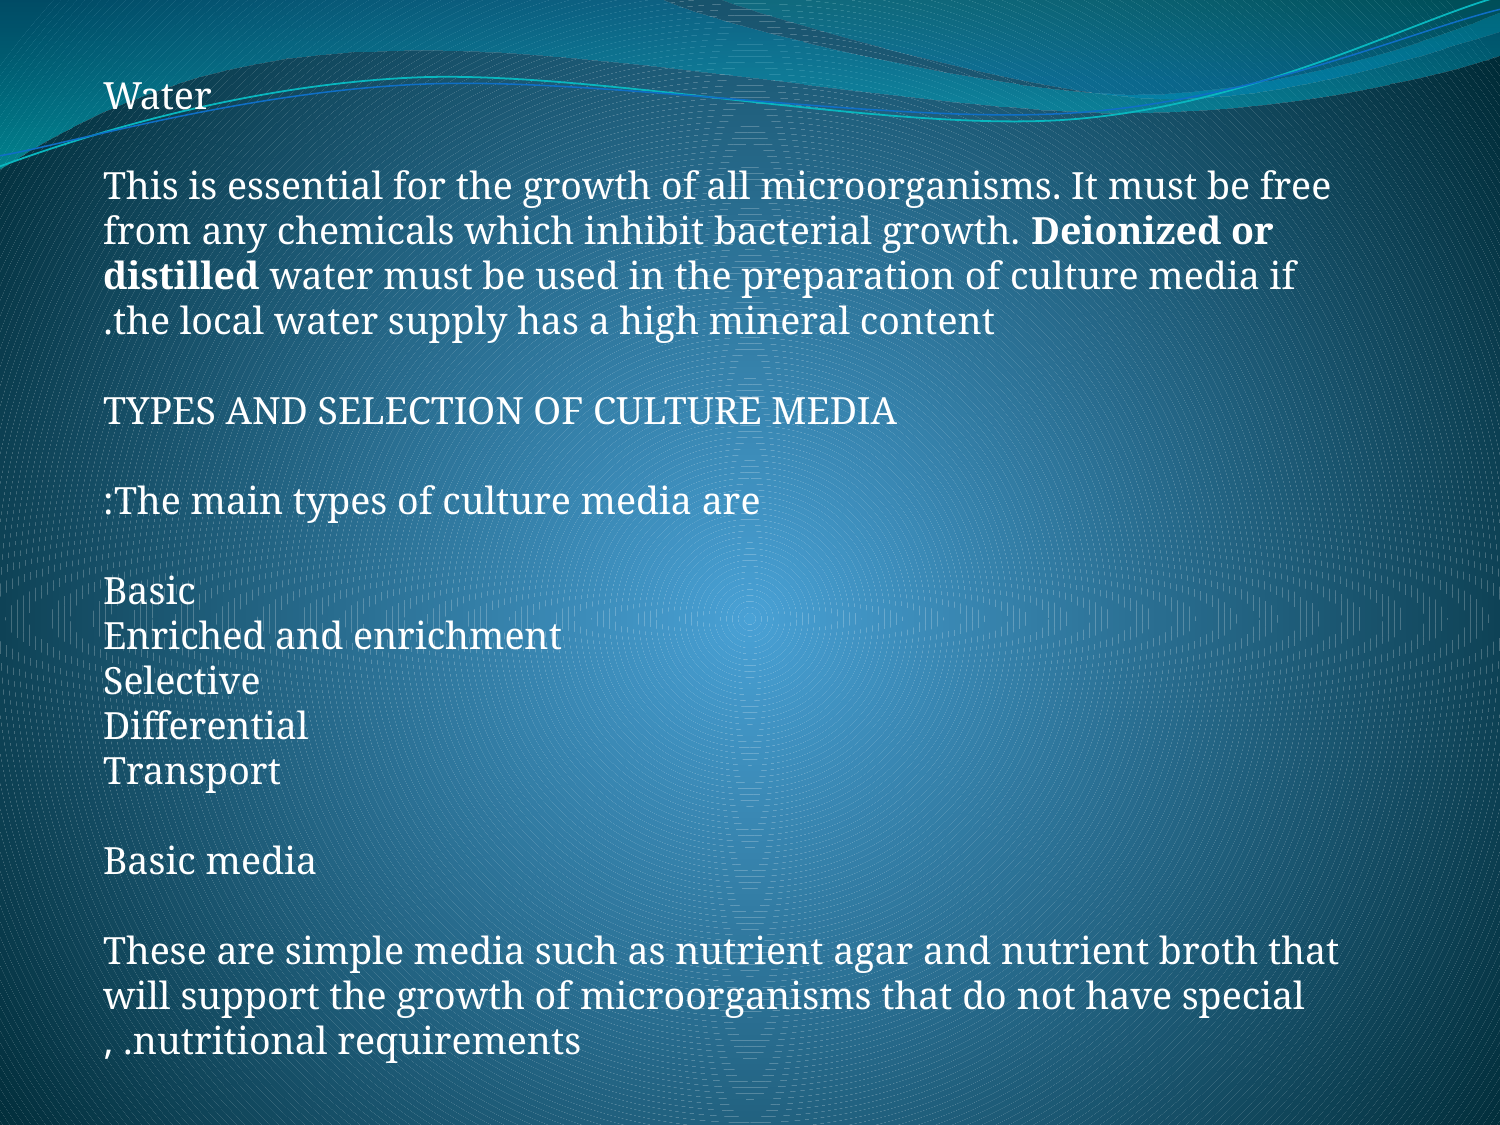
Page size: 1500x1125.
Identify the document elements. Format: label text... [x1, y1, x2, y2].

text_box Water This is essential for the growth of all microorganisms. It must be free from any chemicals which inhibit bacterial growth. Deionized or distilled water must be used in the preparation of culture media if the local water supply has a high mineral content. TYPES AND SELECTION OF CULTURE MEDIA The main types of culture media are: Basic Enriched and enrichment Selective Differential Transport Basic media These are simple media such as nutrient agar and nutrient broth that will support the growth of microorganisms that do not have special nutritional requirements. , [88, 64, 1376, 1115]
